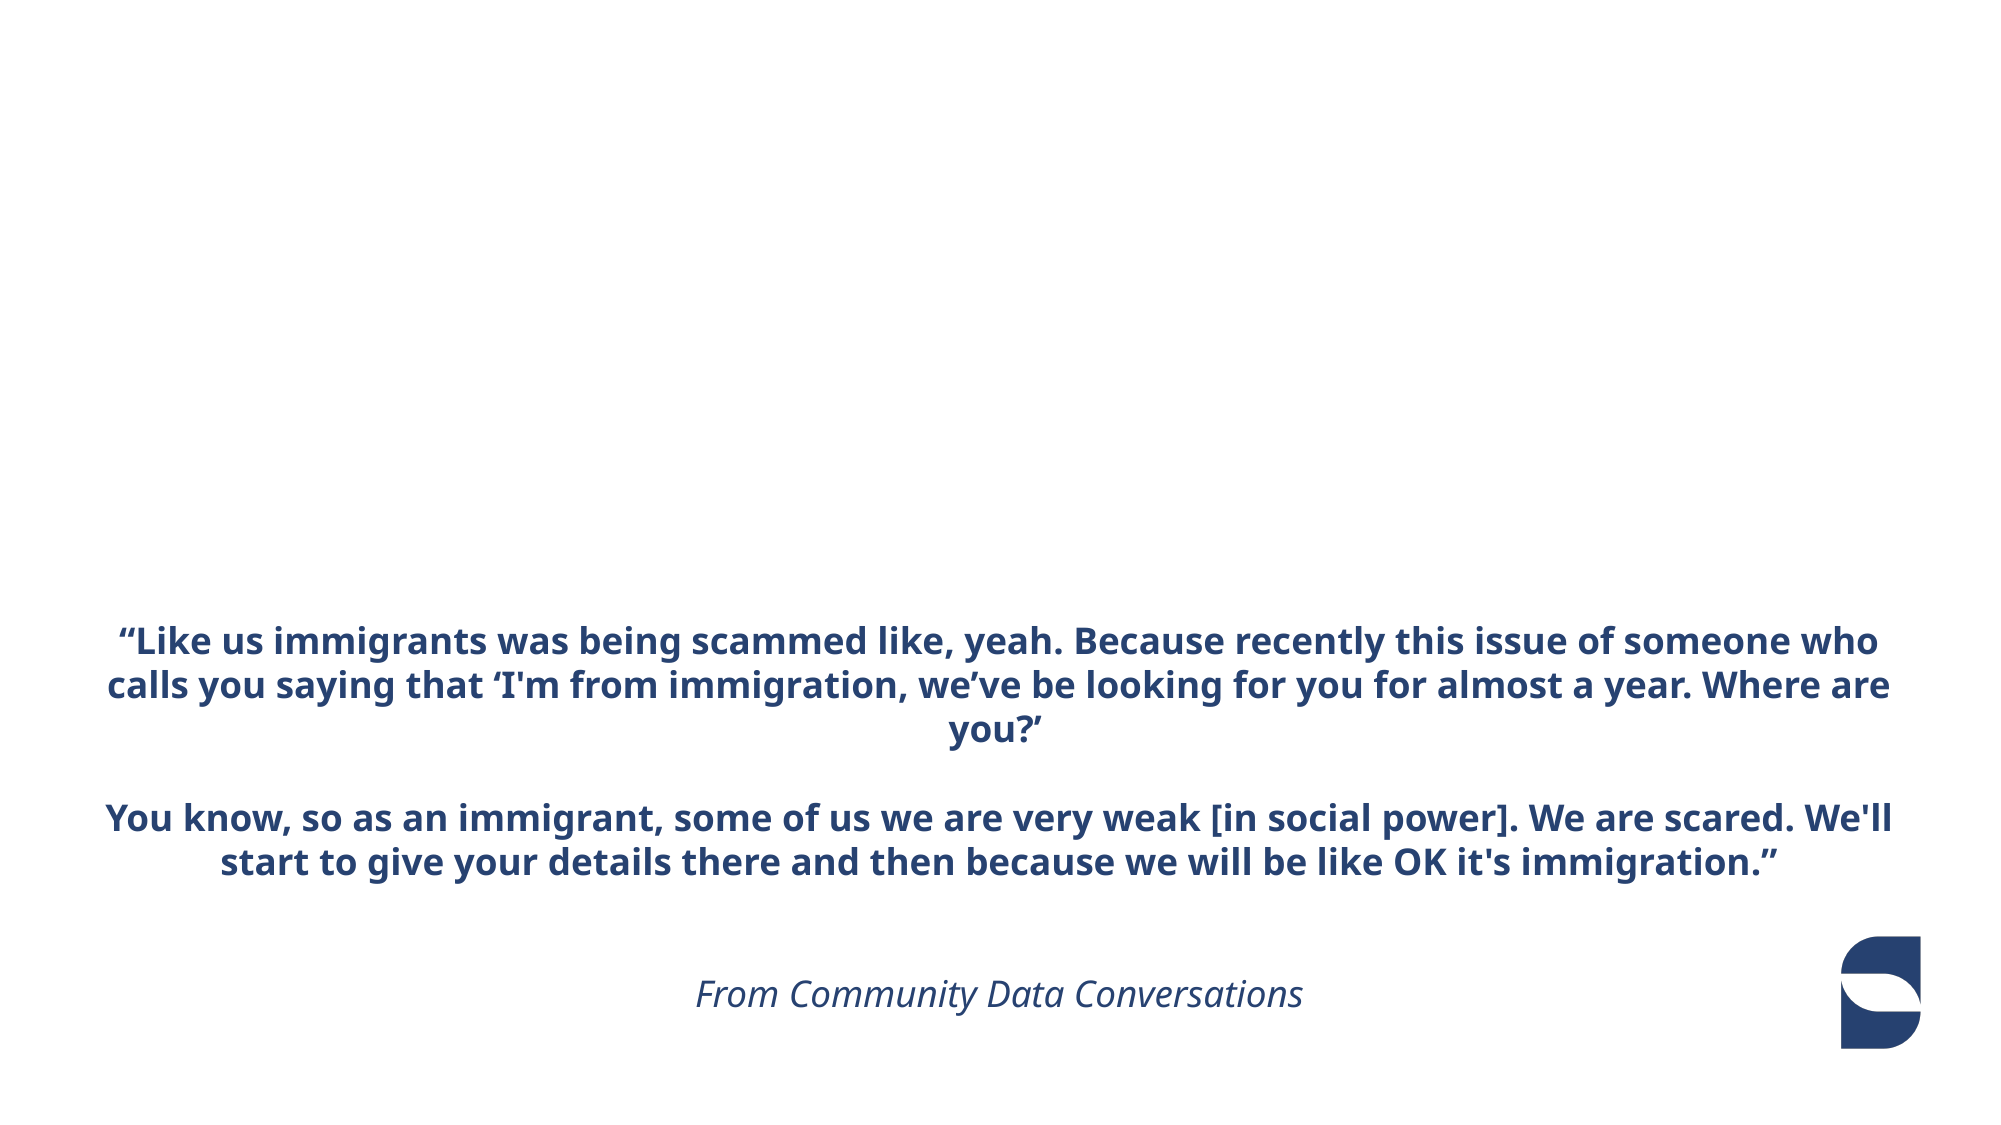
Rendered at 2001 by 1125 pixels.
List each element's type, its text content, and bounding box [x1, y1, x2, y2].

title “Like us immigrants was being scammed like, yeah. Because recently this issue of someone who calls you saying that ‘I'm from immigration, we’ve be looking for you for almost a year. Where are you?’ You know, so as an immigrant, some of us we are very weak [in social power]. We are scared. We'll start to give your details there and then because we will be like OK it's immigration.” From Community Data Conversations [68, 600, 1932, 1031]
picture [1818, 913, 1944, 1072]
